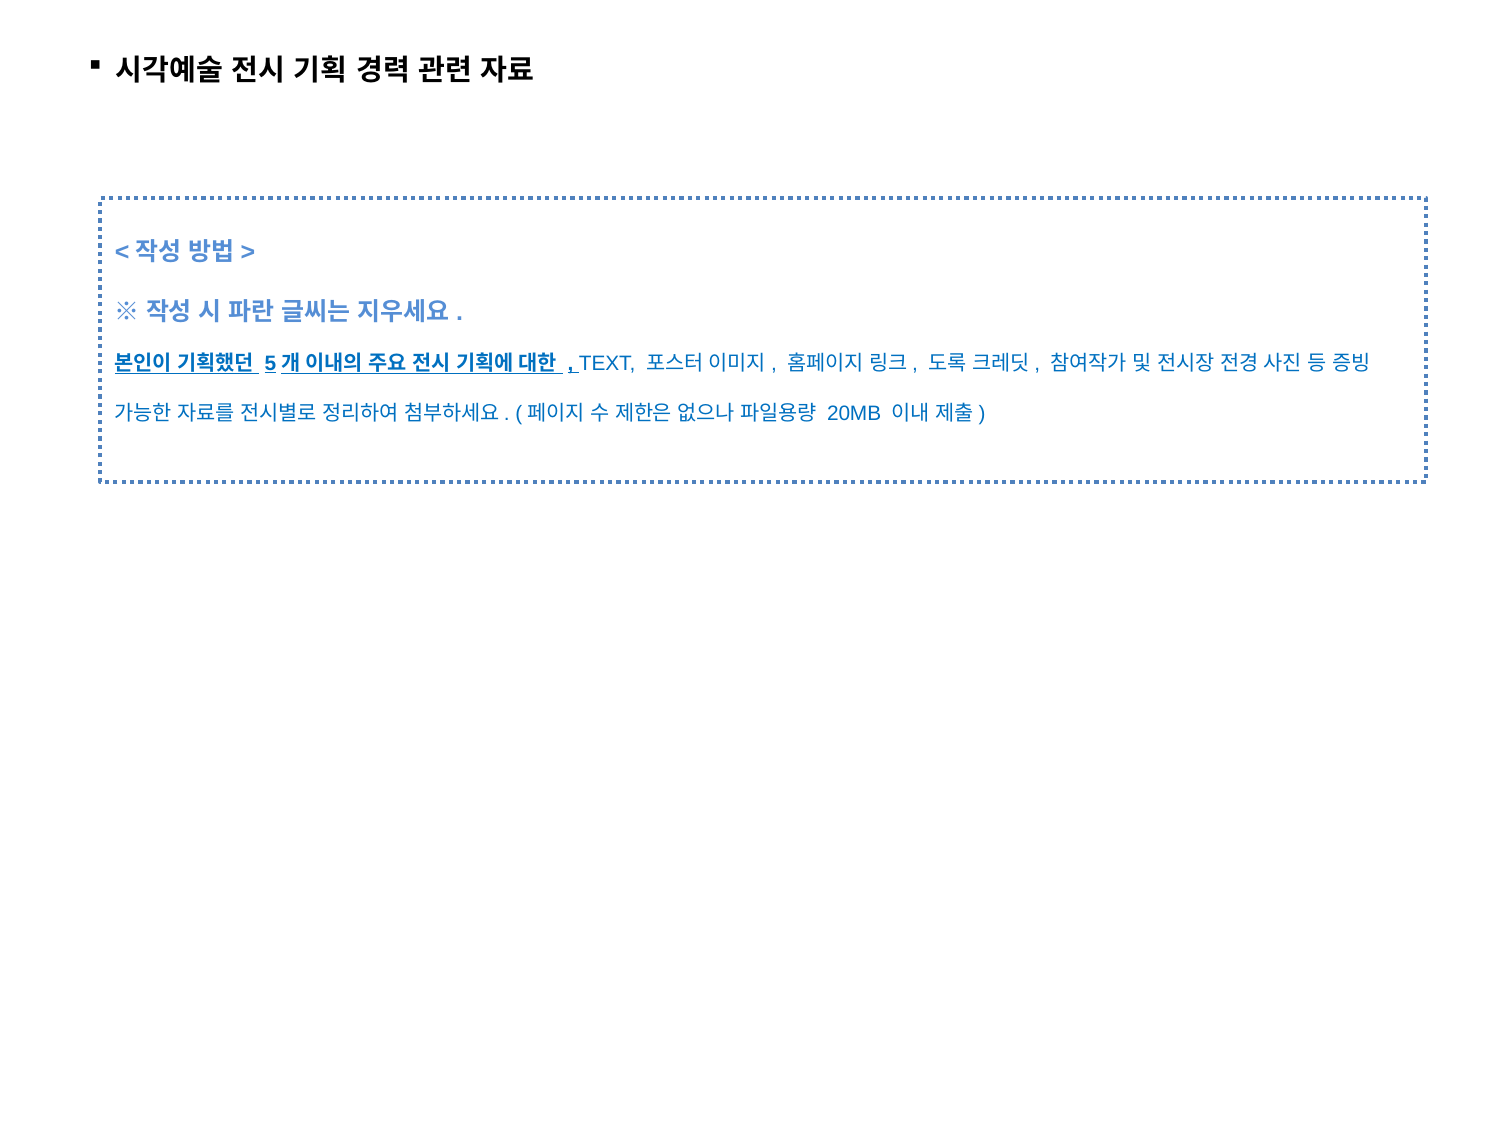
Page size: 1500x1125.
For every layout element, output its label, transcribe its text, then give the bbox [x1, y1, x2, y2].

text_box <작성 방법> ※작성 시 파란 글씨는 지우세요. 본인이 기획했던 5개 이내의 주요 전시 기획에 대한 , TEXT, 포스터 이미지, 홈페이지 링크, 도록 크레딧, 참여작가 및 전시장 전경 사진 등 증빙 가능한 자료를 전시별로 정리하여 첨부하세요. (페이지 수 제한은 없으나 파일용량 20MB 이내 제출) [98, 196, 1428, 484]
text_box 시각예술 전시 기획 경력 관련 자료 [73, 43, 550, 94]
